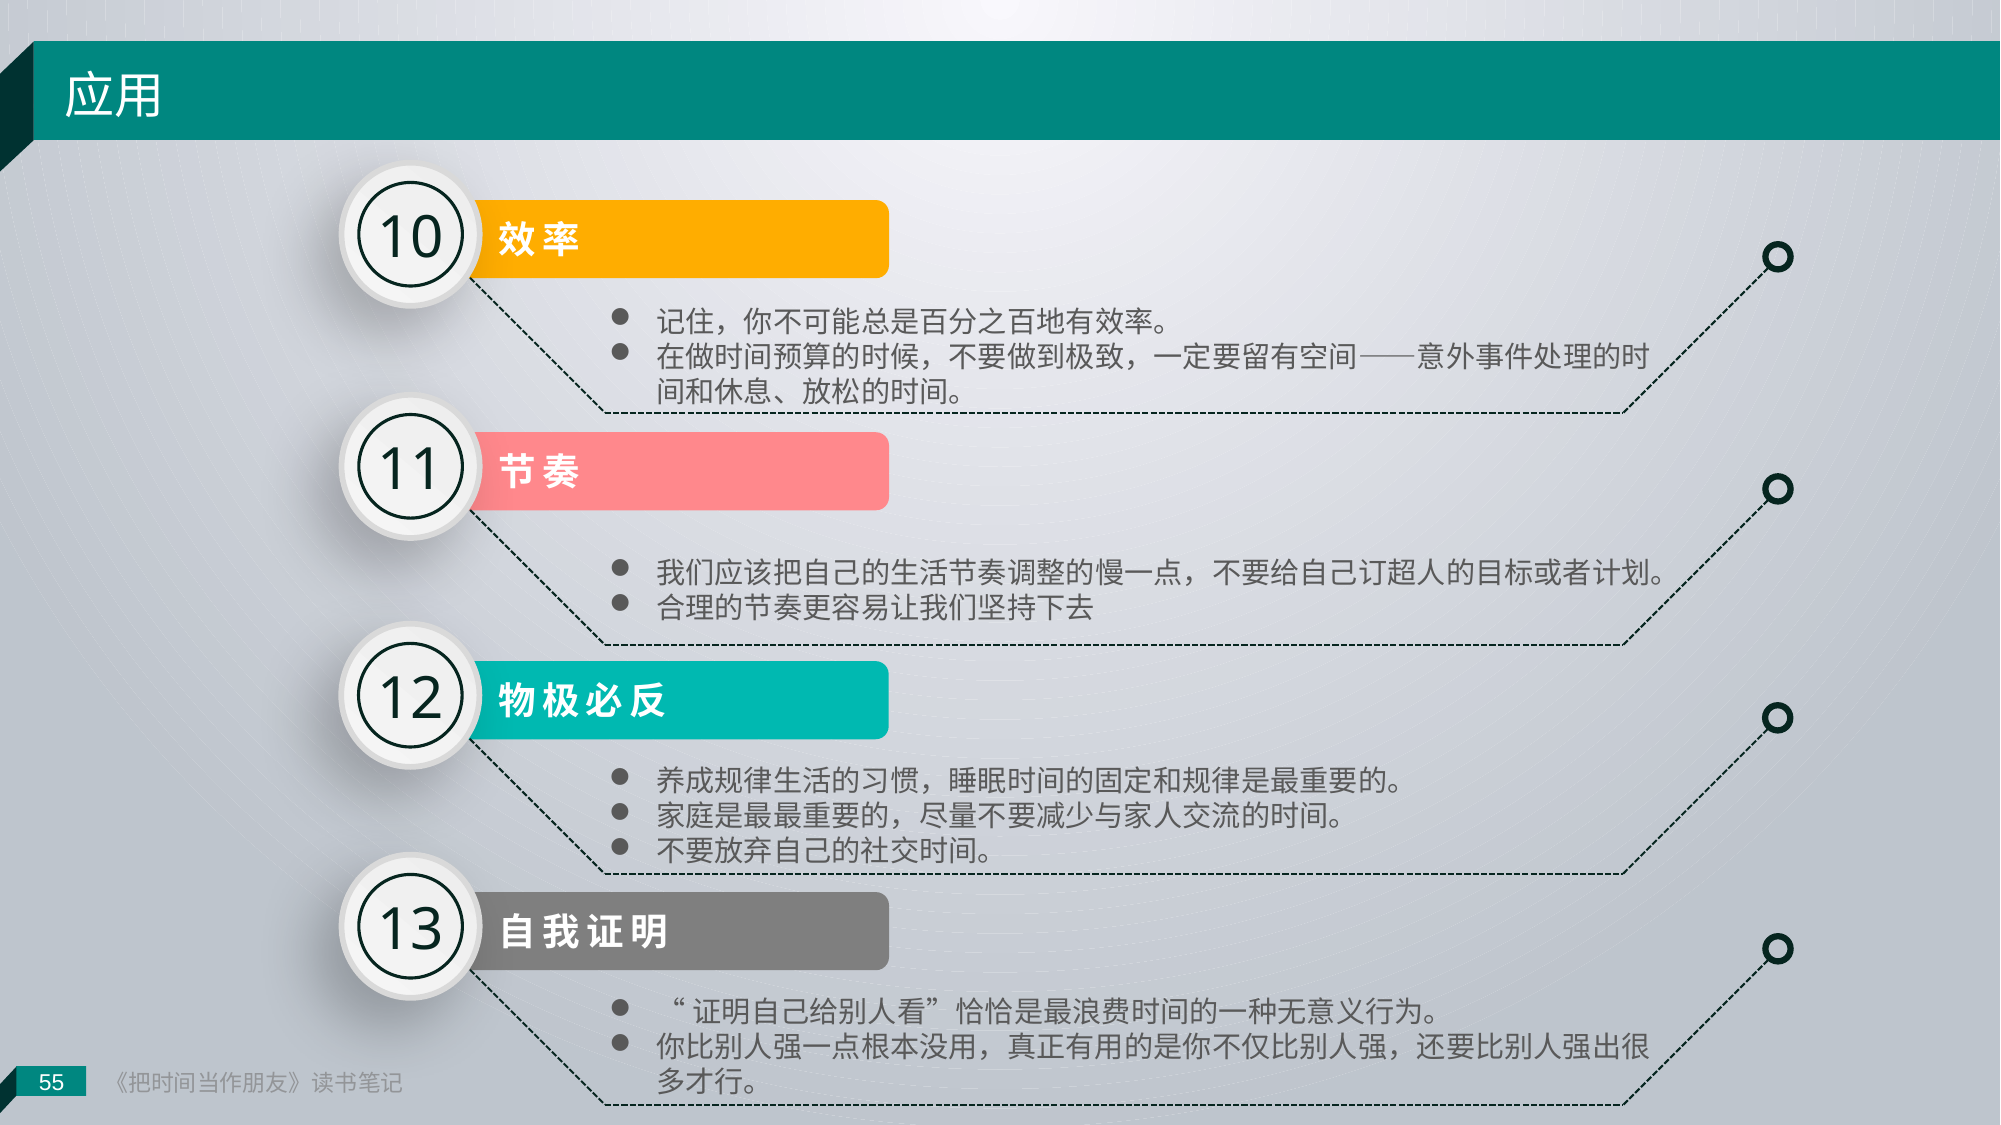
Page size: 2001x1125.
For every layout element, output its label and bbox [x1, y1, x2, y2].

text_box [0, 41, 2000, 1117]
